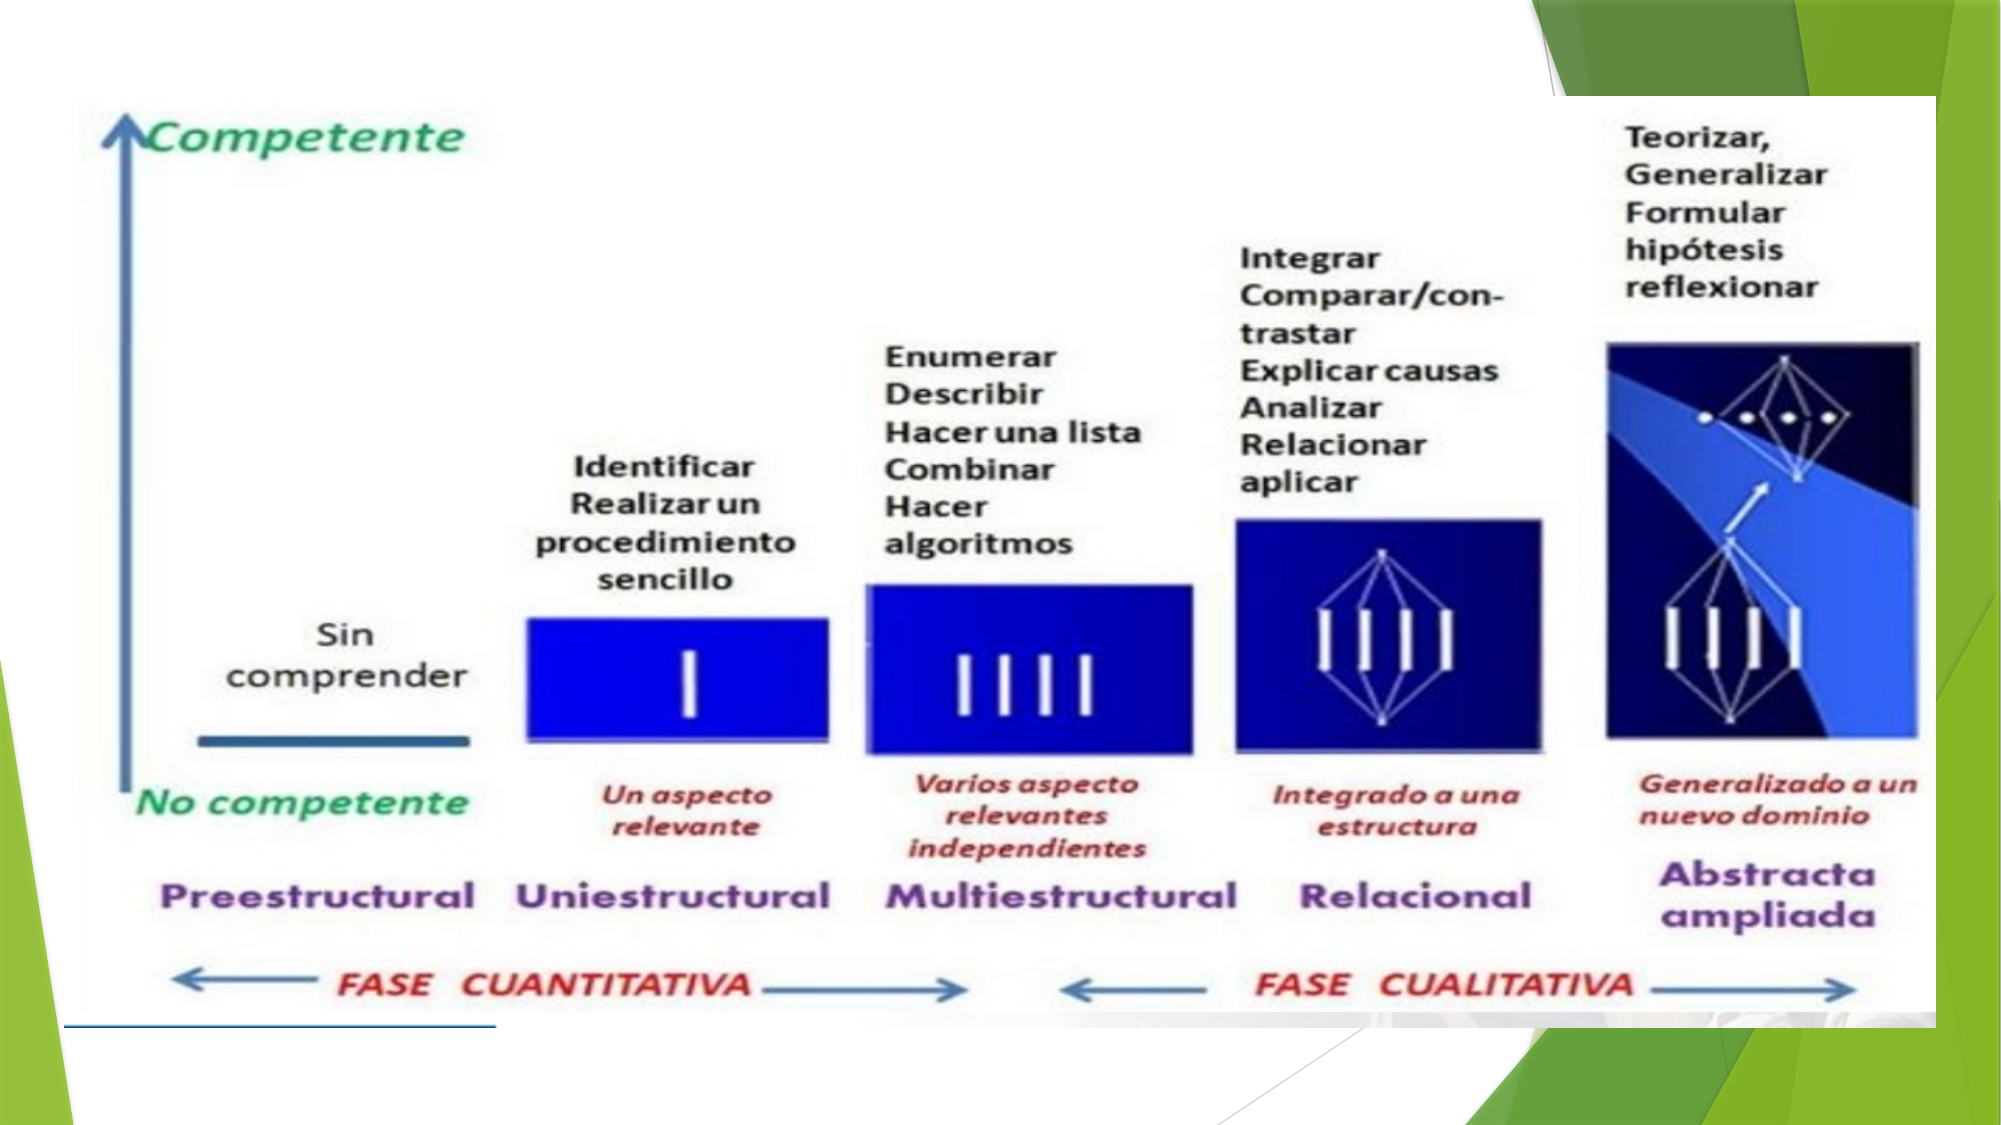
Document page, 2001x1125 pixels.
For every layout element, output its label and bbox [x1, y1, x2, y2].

picture [63, 96, 1937, 1029]
